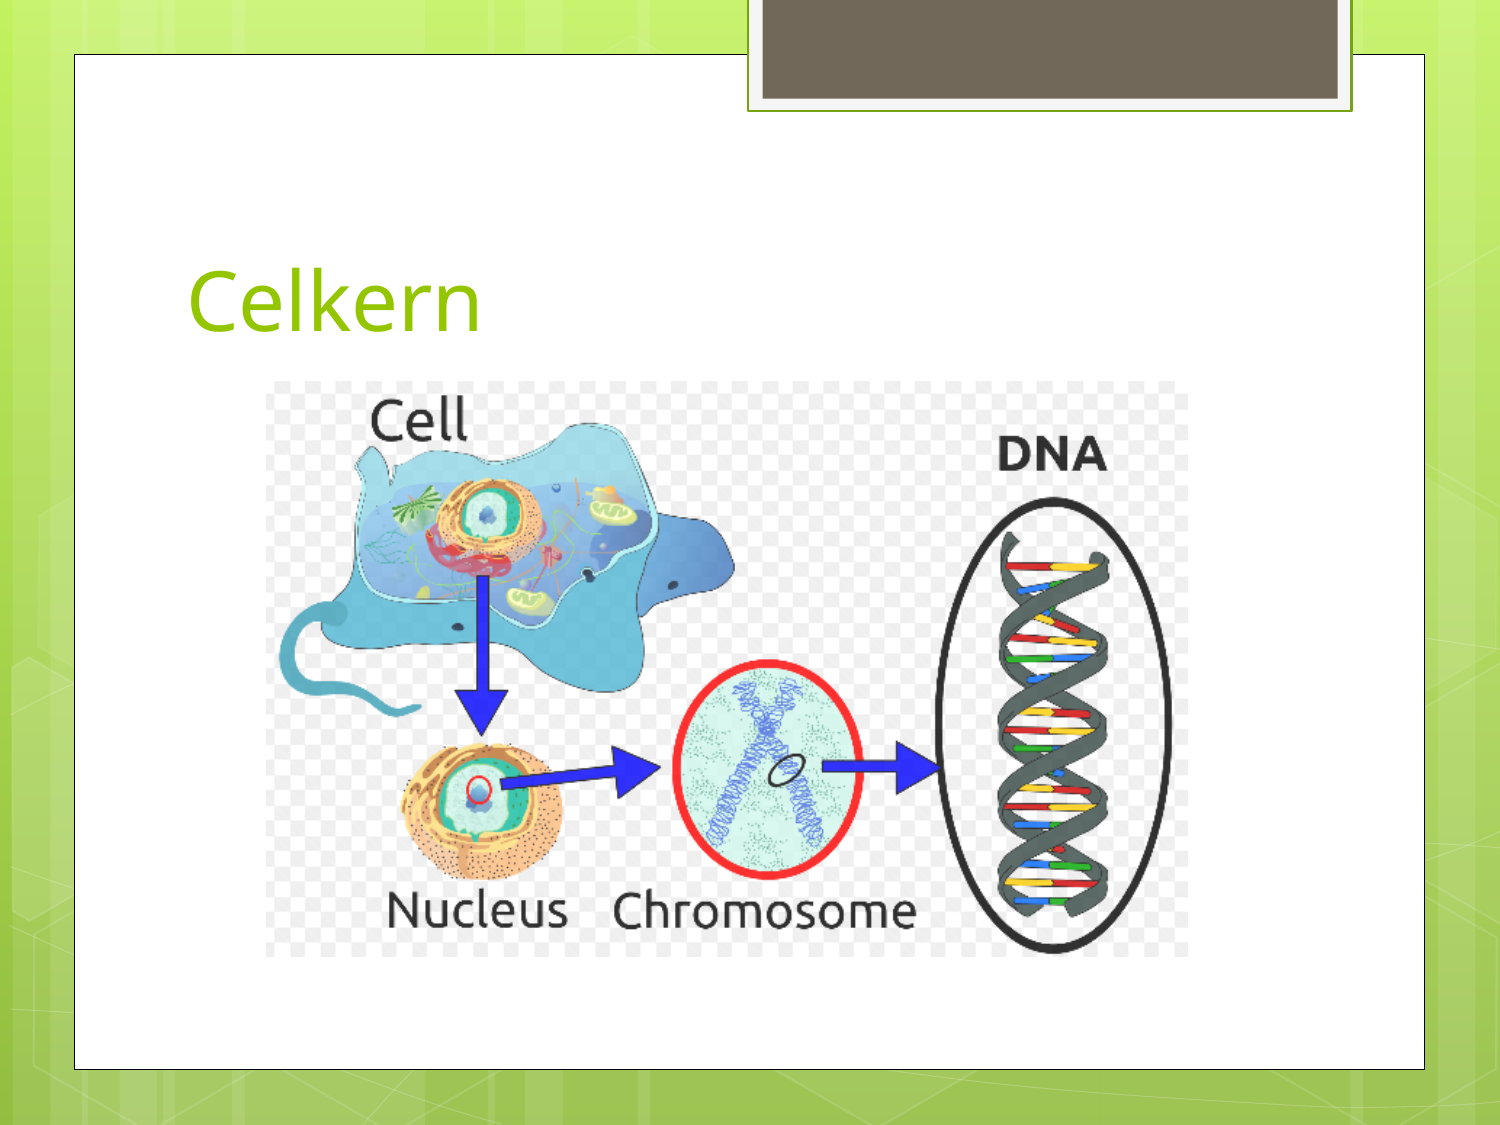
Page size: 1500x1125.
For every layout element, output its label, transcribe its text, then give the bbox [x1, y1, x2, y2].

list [266, 380, 1188, 957]
title Celkern [171, 168, 1324, 357]
